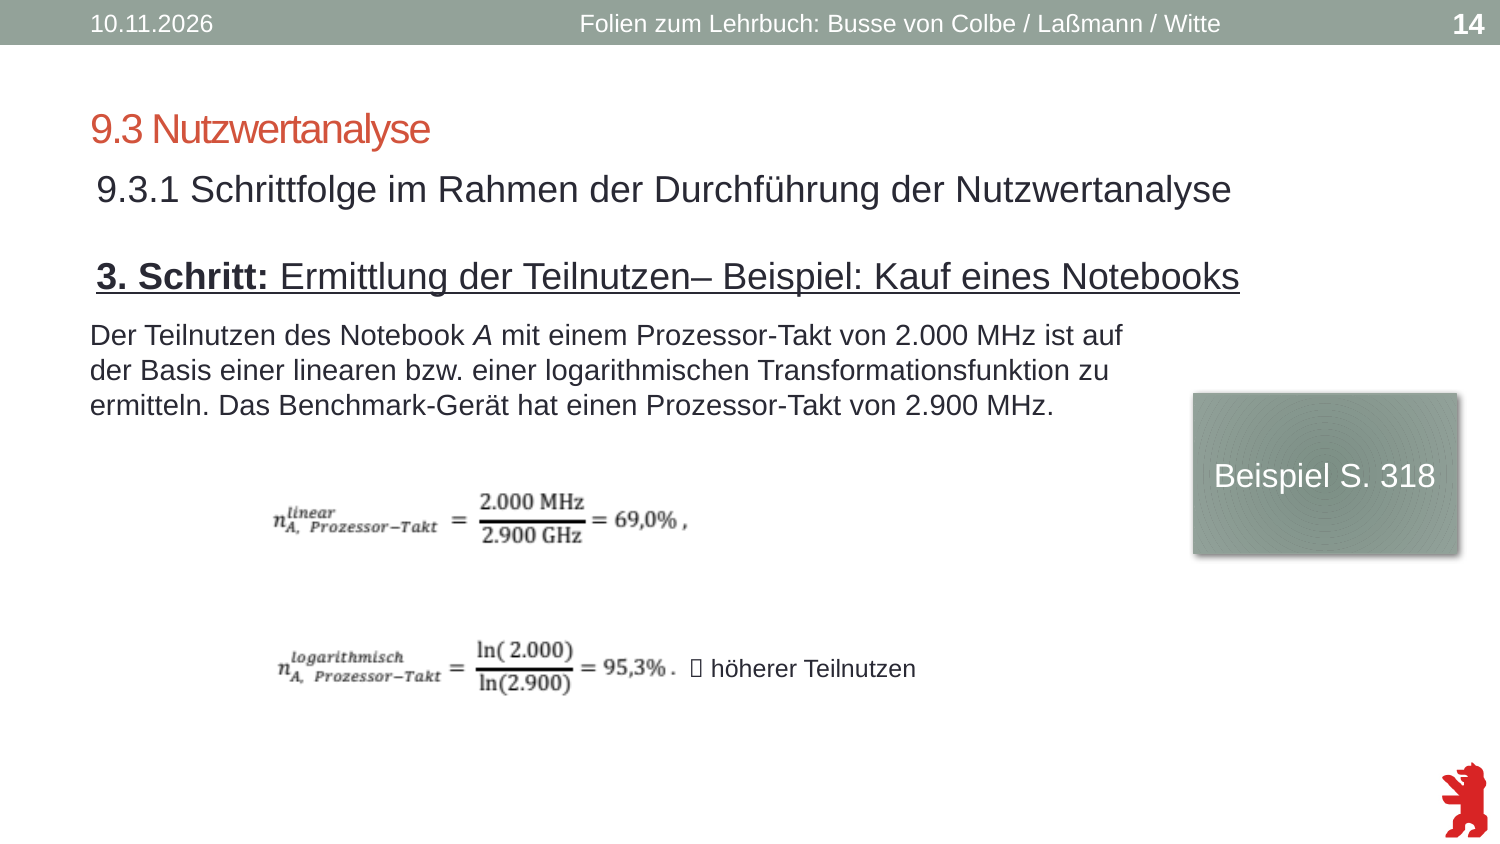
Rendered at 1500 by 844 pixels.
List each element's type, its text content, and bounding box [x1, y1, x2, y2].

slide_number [75, 2, 550, 43]
title 9.3 Nutzwertanalyse [75, 65, 1500, 188]
picture [0, 448, 1018, 785]
footer Folien zum Lehrbuch: Busse von Colbe / Laßmann / Witte [562, 2, 1238, 43]
text_box Der Teilnutzen des Notebook A mit einem Prozessor-Takt von 2.000 MHz ist auf der Basis einer linearen bzw. einer logarithmischen Transformationsfunktion zu ermitteln. Das Benchmark-Gerät hat einen Prozessor-Takt von 2.900 MHz. [74, 309, 1188, 464]
slide_number 14 [1325, 2, 1500, 43]
text_box 9.3.1 Schrittfolge im Rahmen der Durchführung der Nutzwertanalyse [81, 157, 1248, 217]
picture [1434, 760, 1500, 844]
text_box 3. Schritt: Ermittlung der Teilnutzen– Beispiel: Kauf eines Notebooks [81, 244, 1255, 305]
text_box Beispiel S. 318 [1193, 393, 1457, 554]
